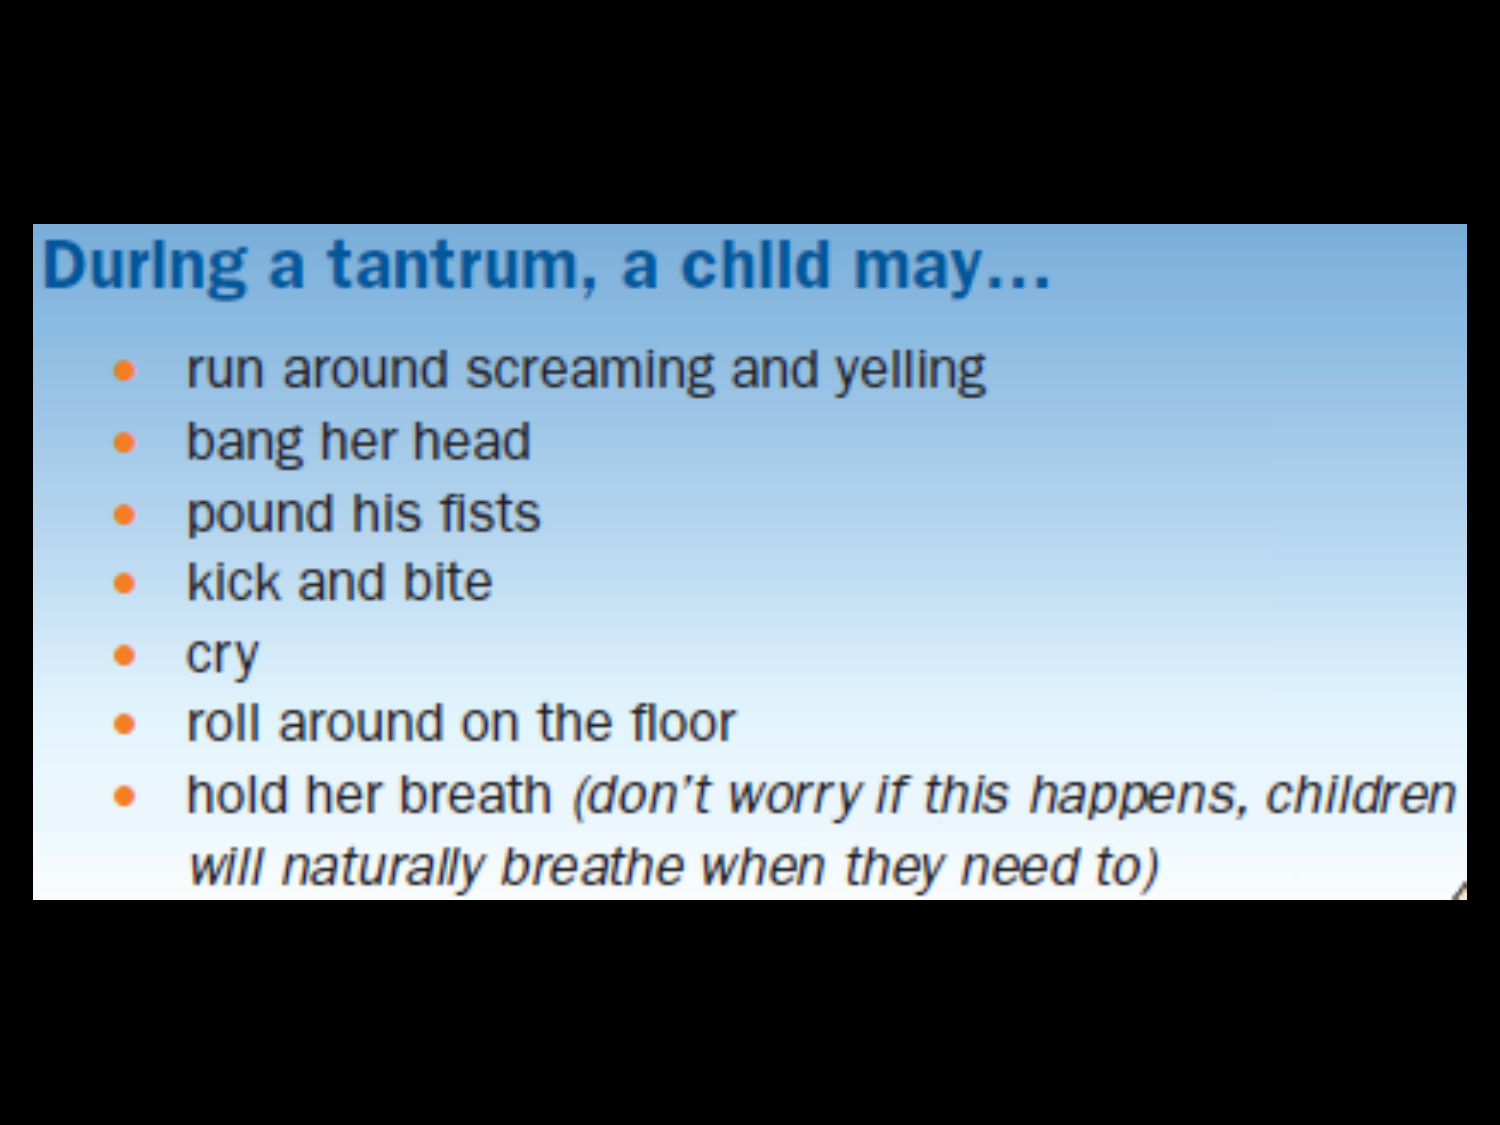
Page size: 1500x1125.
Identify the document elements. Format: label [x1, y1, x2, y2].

picture [33, 224, 1467, 901]
